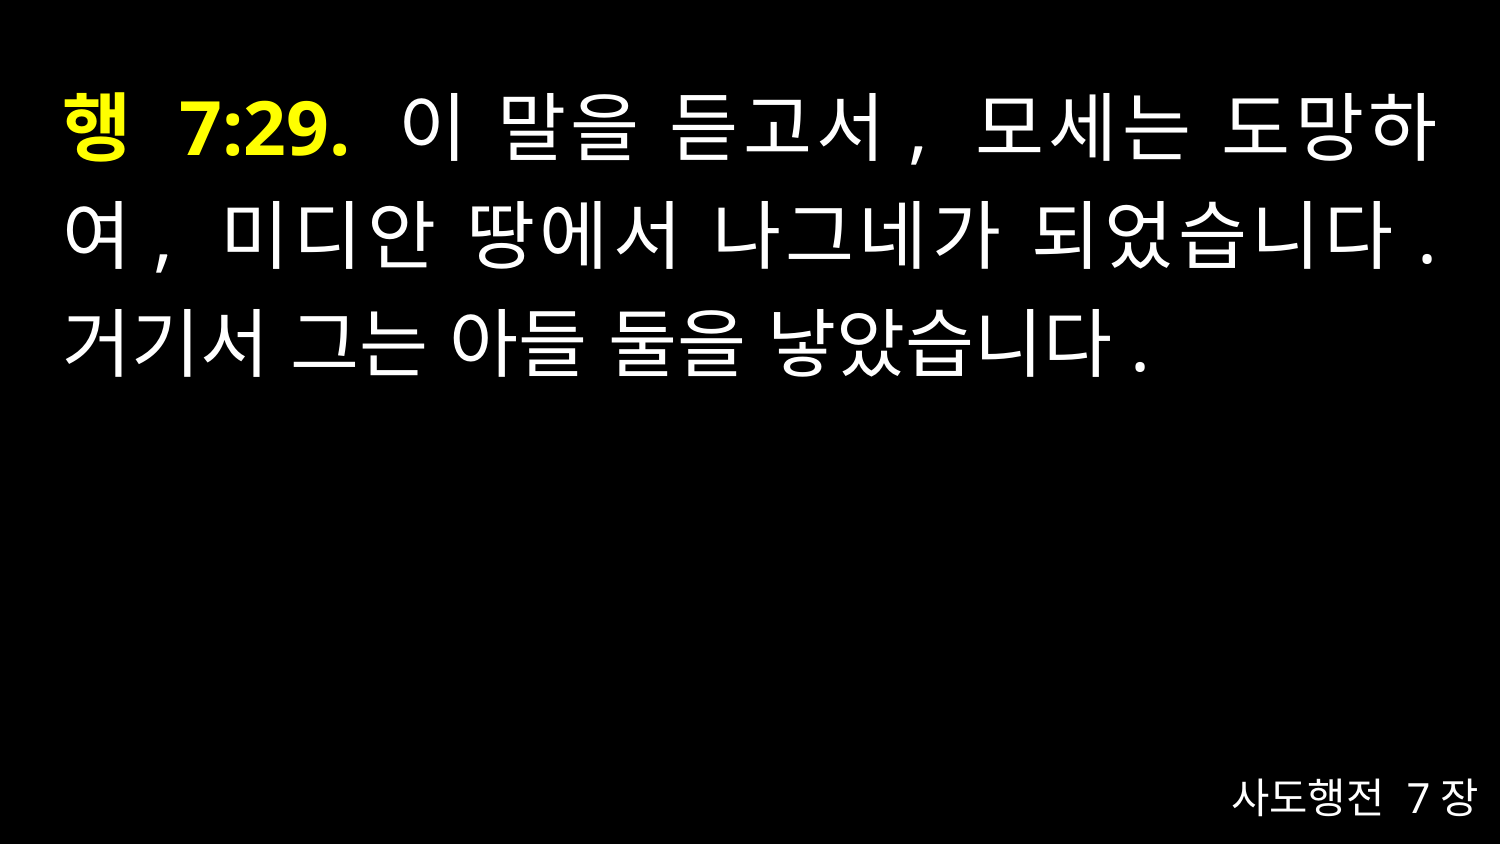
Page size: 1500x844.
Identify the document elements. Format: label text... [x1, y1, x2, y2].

subtitle 사도행전 7장 [916, 770, 1500, 844]
title 행 7:29. 이 말을 듣고서, 모세는 도망하여, 미디안 땅에서 나그네가 되었습니다. 거기서 그는 아들 둘을 낳았습니다. [0, 0, 1500, 844]
